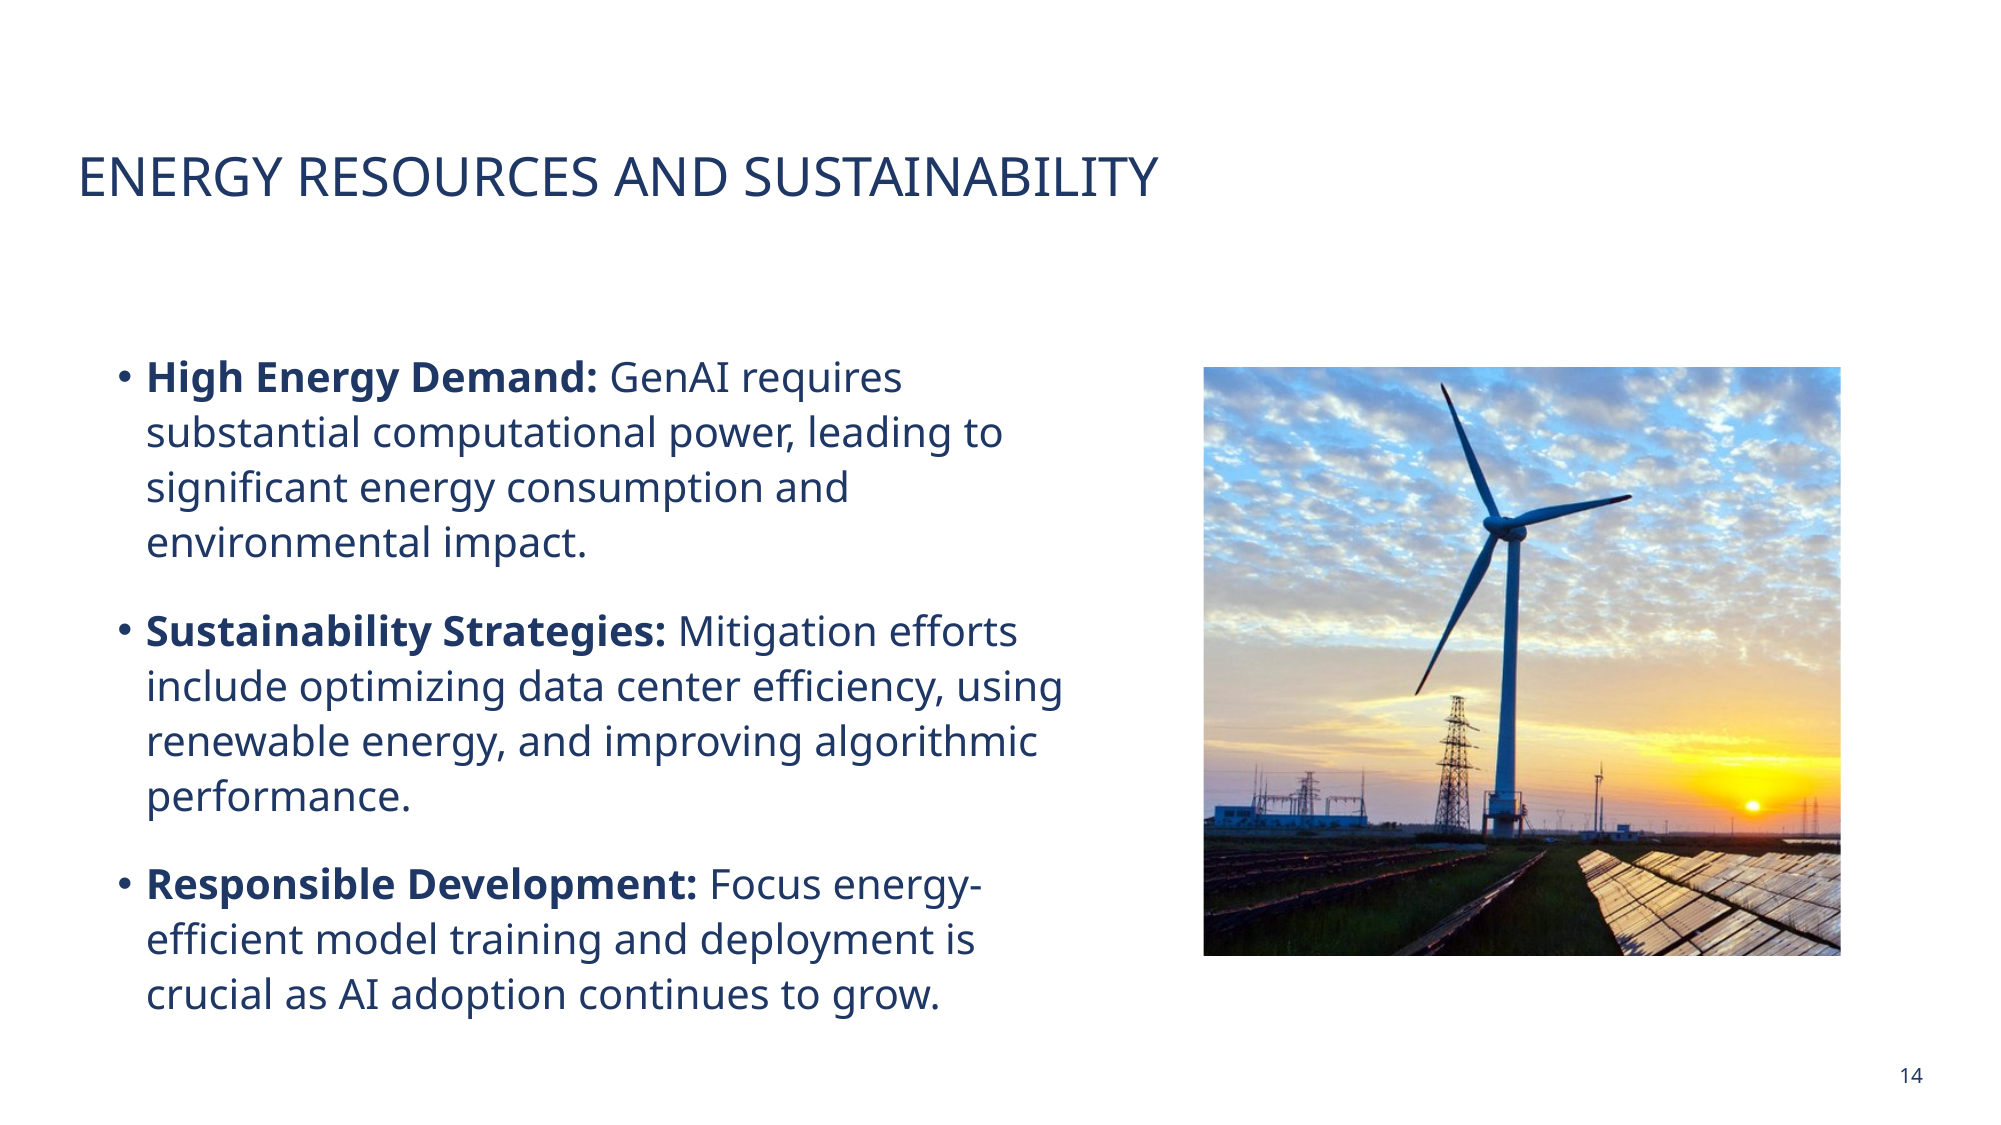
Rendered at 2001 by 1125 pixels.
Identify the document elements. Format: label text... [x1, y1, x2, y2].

slide_number 14 [1820, 1055, 1938, 1098]
list High Energy Demand: GenAI requires substantial computational power, leading to significant energy consumption and environmental impact. Sustainability Strategies: Mitigation efforts include optimizing data center efficiency, using renewable energy, and improving algorithmic performance. Responsible Development: Focus energy-efficient model training and deployment is crucial as AI adoption continues to grow. [102, 338, 1122, 1125]
title Energy resources and sustainability [62, 142, 1938, 305]
picture [1203, 367, 1841, 956]
